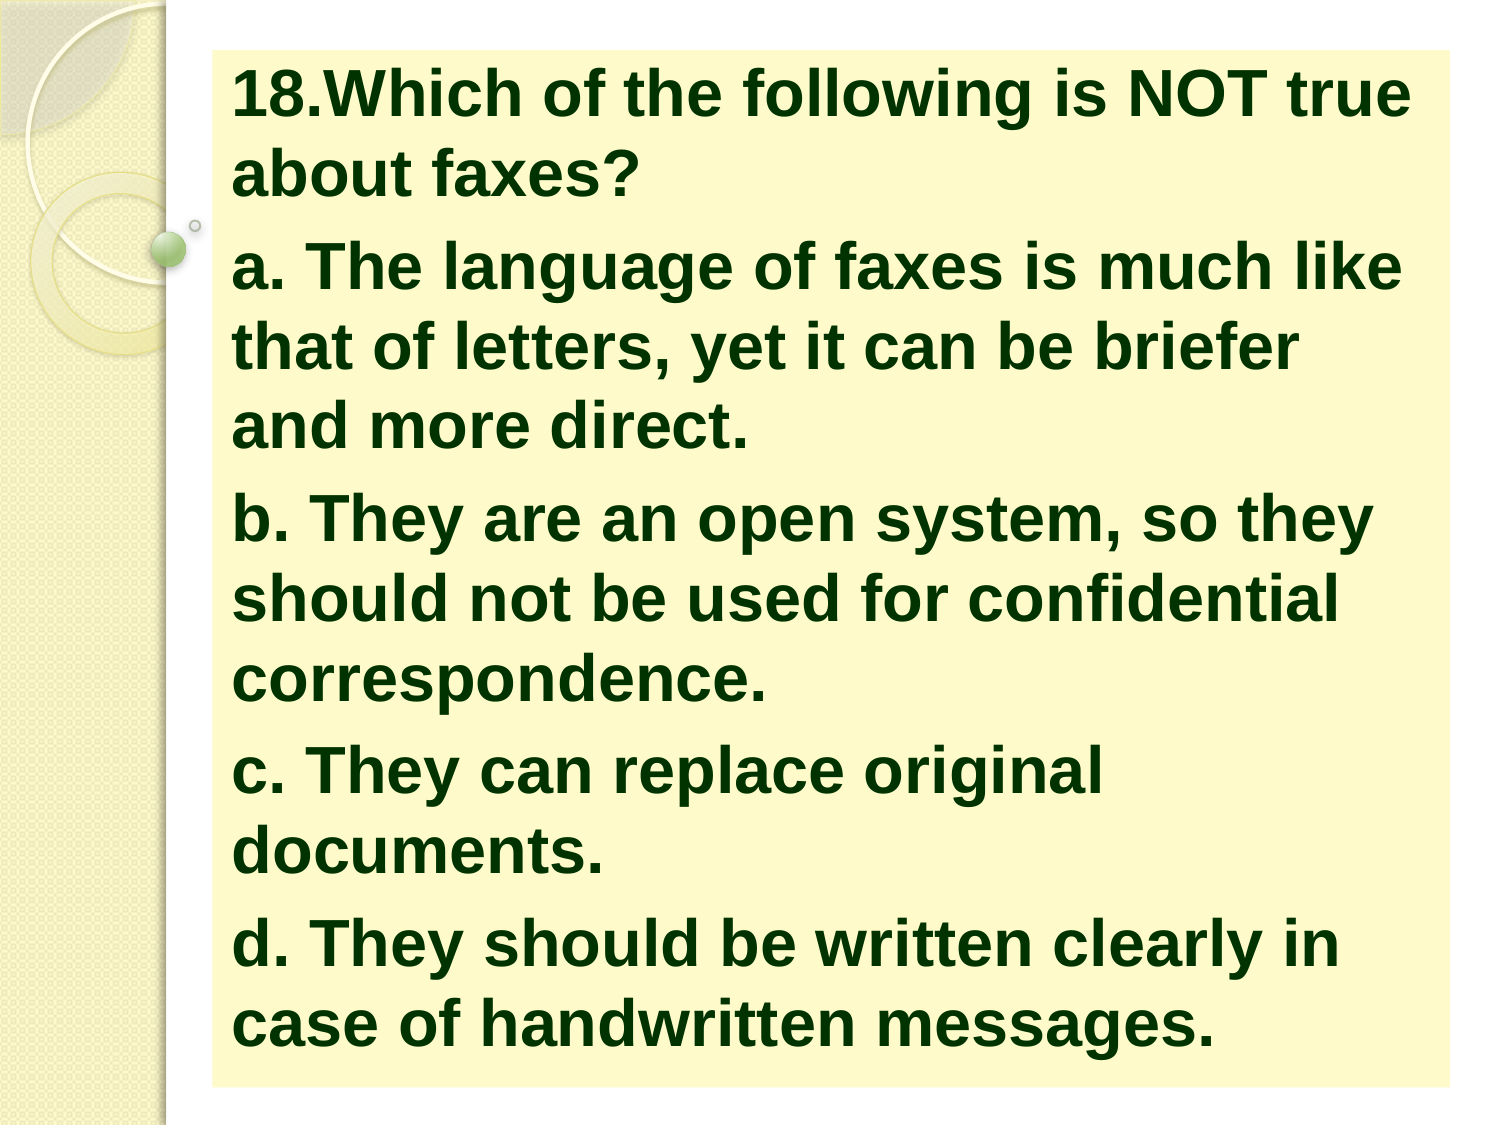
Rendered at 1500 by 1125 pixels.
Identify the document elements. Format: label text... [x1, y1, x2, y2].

subtitle 18.Which of the following is NOT true about faxes? a. The language of faxes is much like that of letters, yet it can be briefer and more direct. b. They are an open system, so they should not be used for confidential correspondence. c. They can replace original documents. d. They should be written clearly in case of handwritten messages. [212, 50, 1450, 1088]
